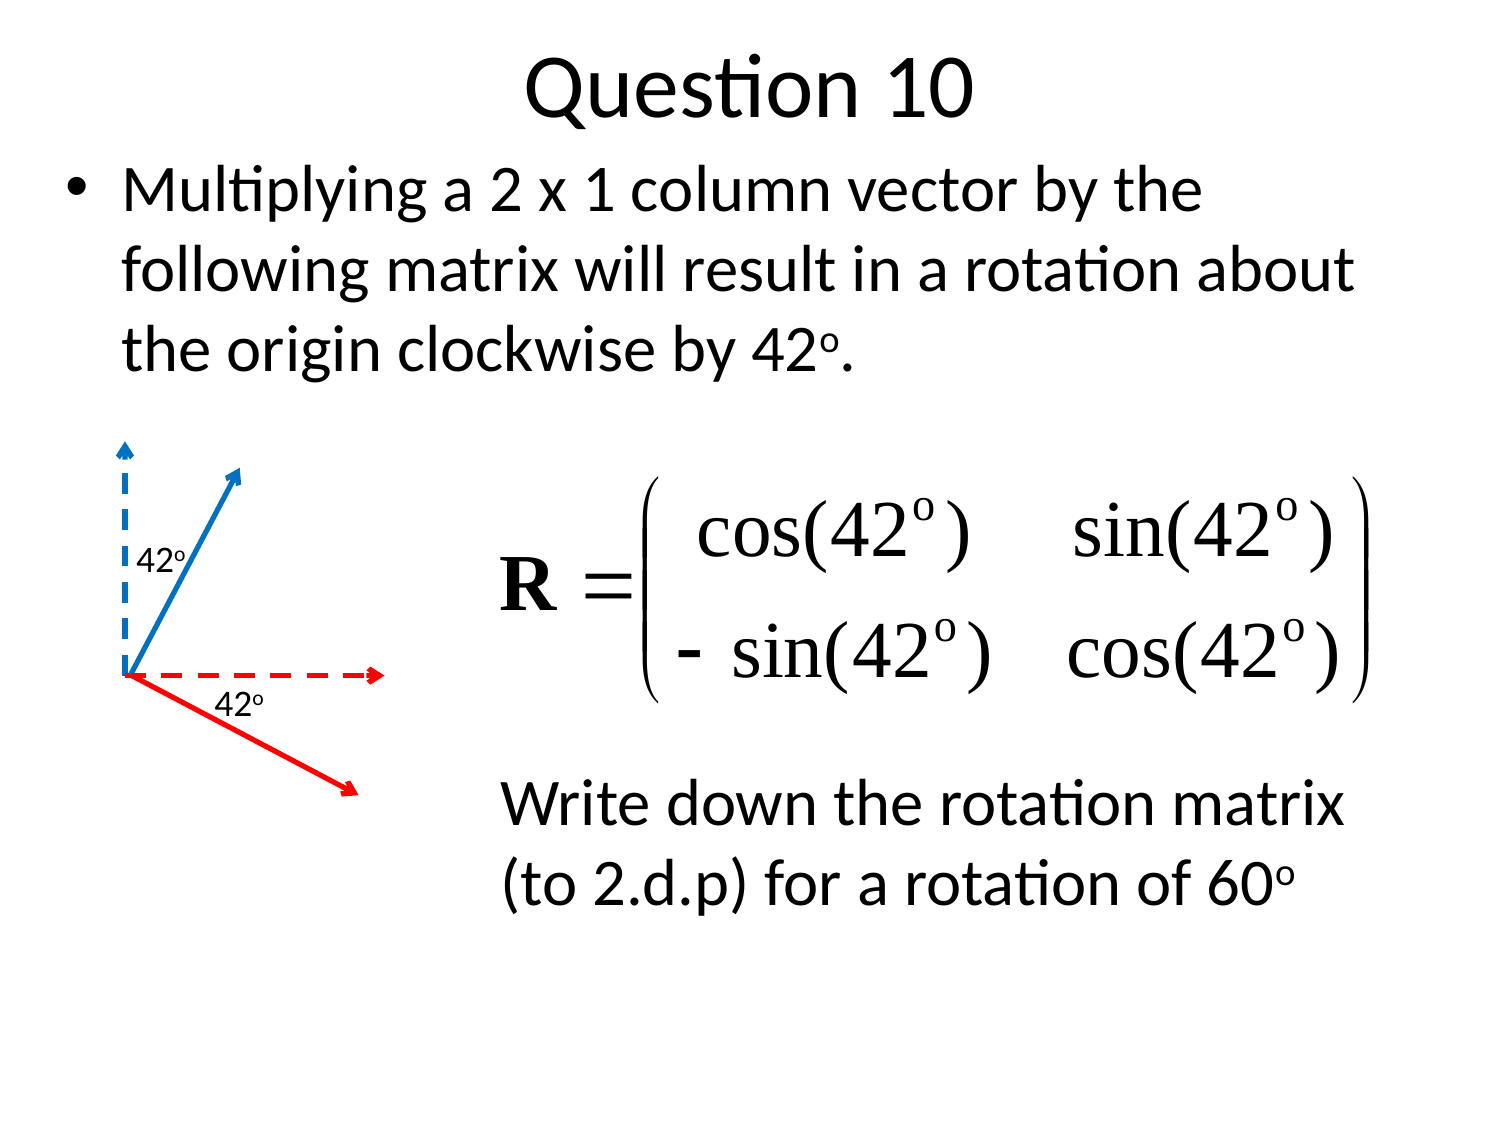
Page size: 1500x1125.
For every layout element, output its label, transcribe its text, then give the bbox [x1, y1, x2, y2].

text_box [124, 441, 429, 749]
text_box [487, 462, 1393, 719]
text_box Write down the rotation matrix (to 2.d.p) for a rotation of 60o [485, 751, 1397, 926]
title Question 10 [75, 0, 1425, 137]
list Multiplying a 2 x 1 column vector by the following matrix will result in a rotation about the origin clockwise by 42o. [50, 137, 1438, 1061]
